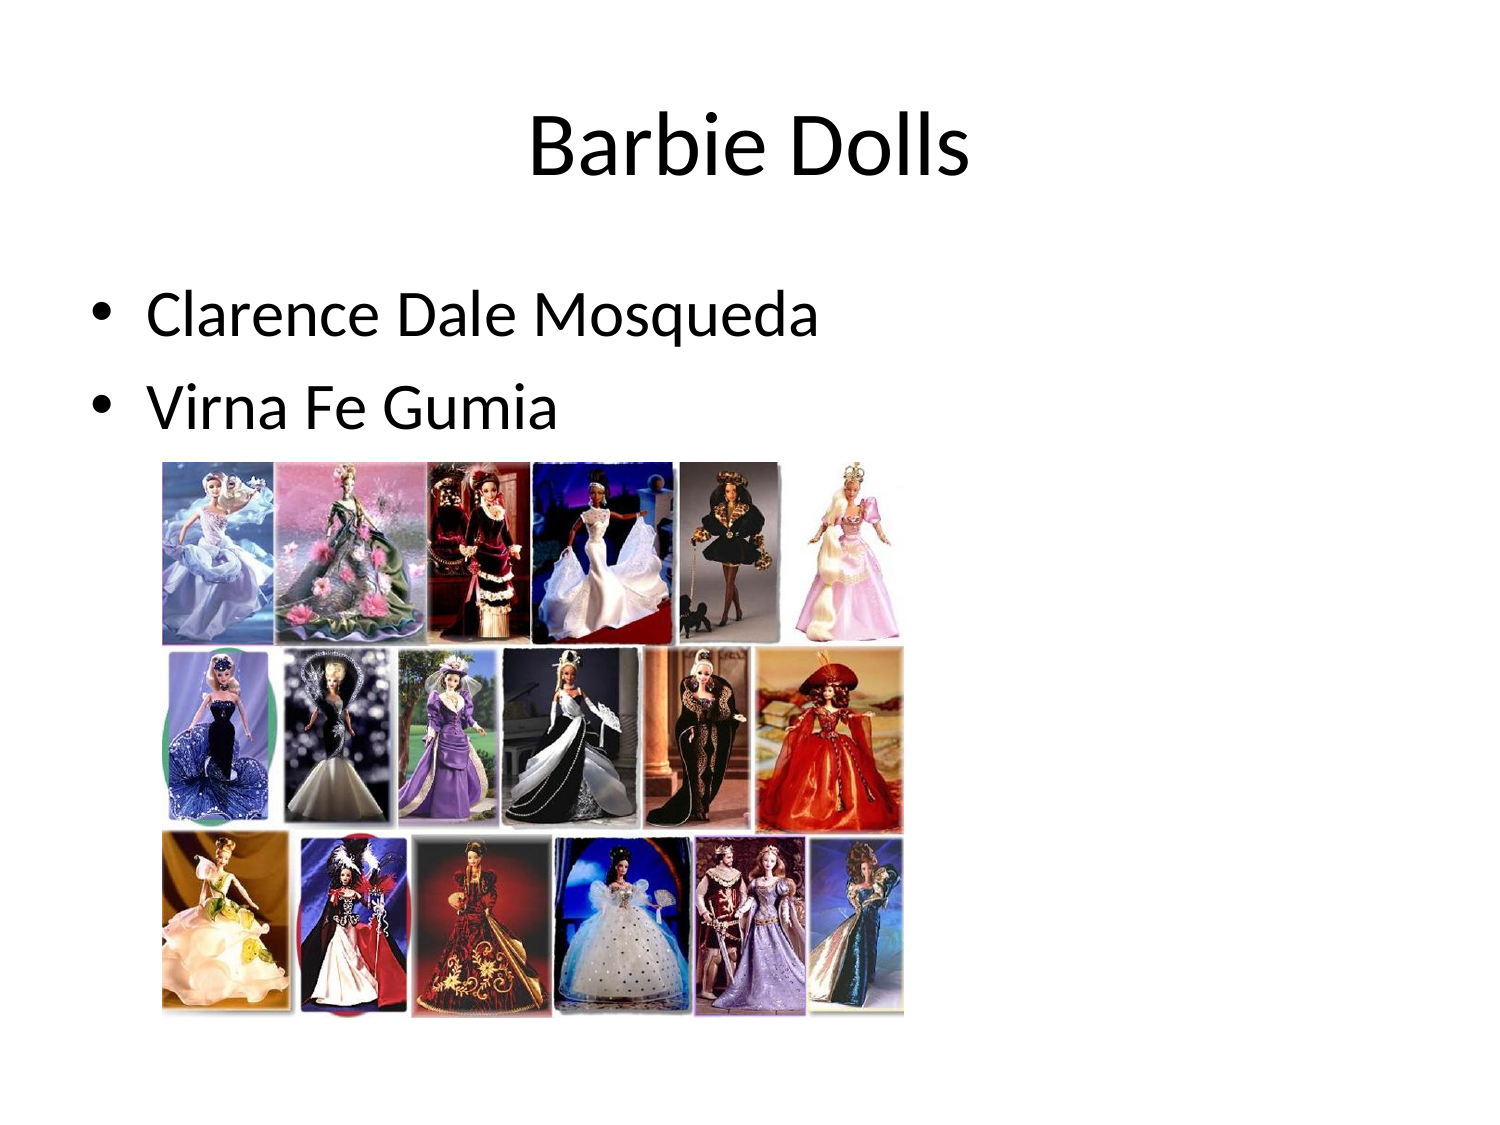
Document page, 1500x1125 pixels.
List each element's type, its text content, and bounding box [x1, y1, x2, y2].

list Clarence Dale Mosqueda Virna Fe Gumia [75, 262, 1425, 1005]
picture [162, 462, 904, 1019]
title Barbie Dolls [75, 45, 1425, 233]
